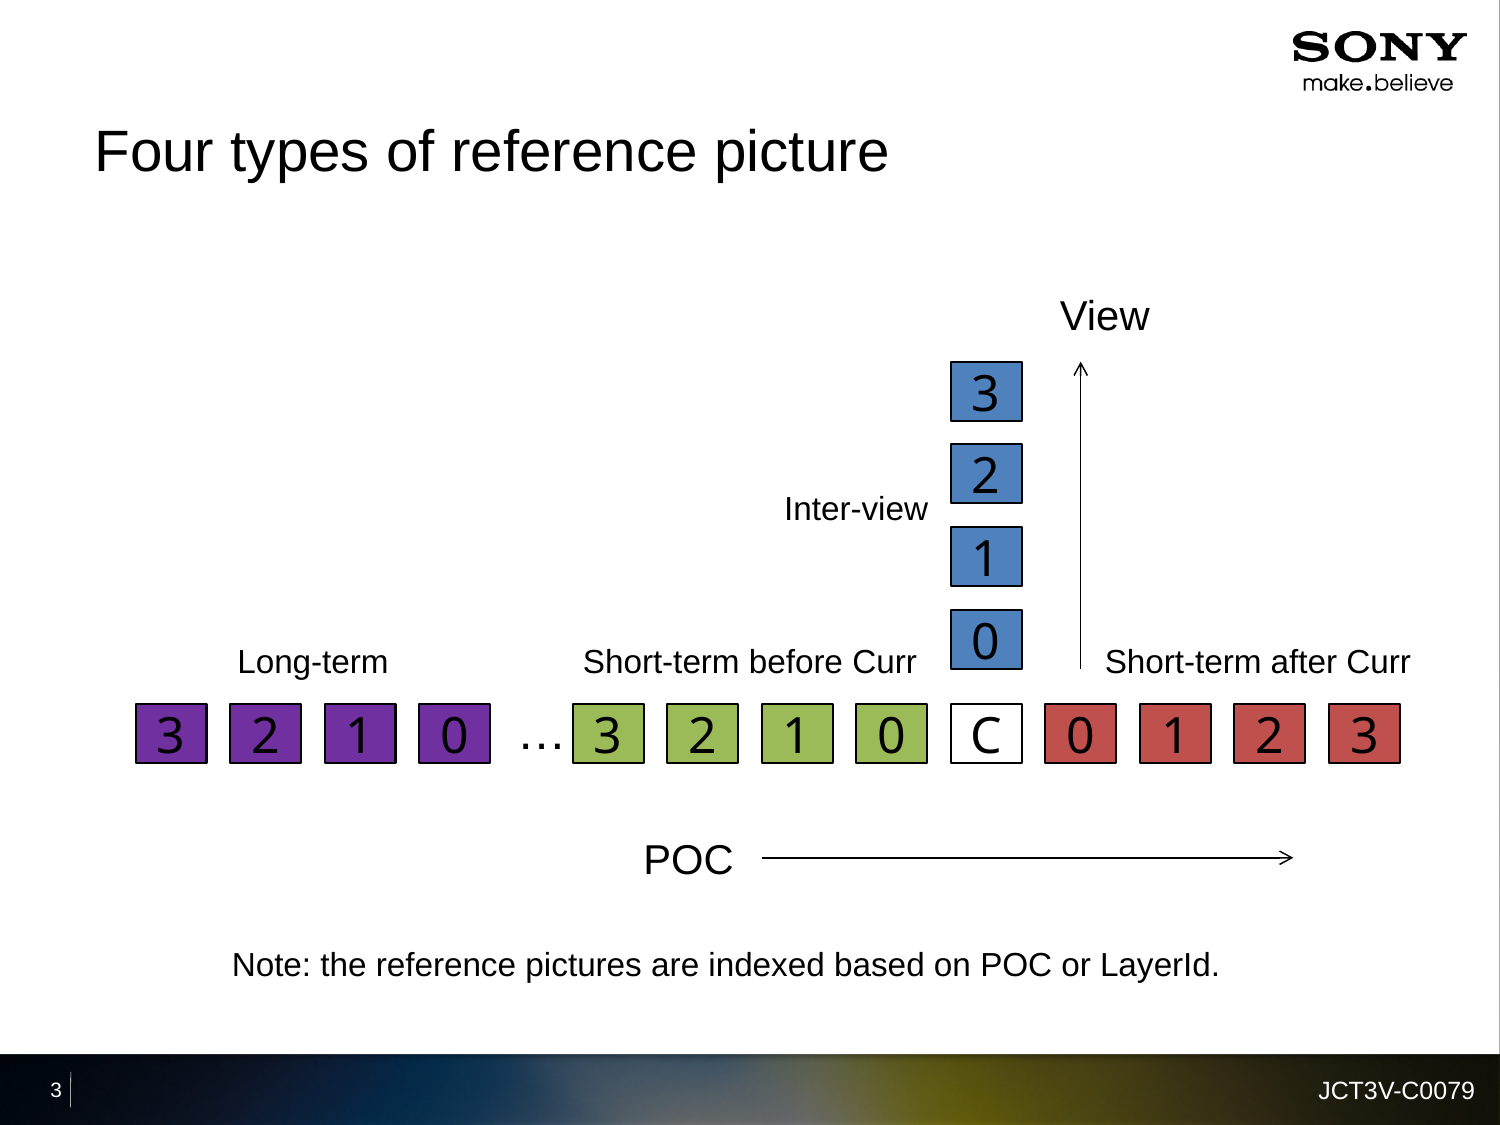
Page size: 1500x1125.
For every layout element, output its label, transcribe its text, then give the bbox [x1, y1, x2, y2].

text_box 3 [134, 702, 209, 765]
text_box 1 [949, 535, 1024, 588]
text_box 0 [854, 702, 929, 765]
text_box POC [628, 825, 818, 890]
text_box 1 [323, 702, 398, 765]
text_box Note: the reference pictures are indexed based on POC or LayerId. [217, 935, 1304, 991]
text_box Long-term [112, 633, 514, 688]
text_box C [949, 702, 1024, 765]
text_box 0 [1043, 702, 1118, 765]
text_box 3 [1327, 702, 1402, 765]
title Four types of reference picture [94, 64, 1270, 184]
text_box View [1045, 281, 1247, 347]
text_box 0 [417, 702, 492, 765]
footer JCT3V-C0079 [1015, 1059, 1491, 1120]
picture [0, 1055, 1500, 1125]
text_box Short-term after Curr [1057, 633, 1459, 688]
text_box 2 [1232, 702, 1307, 765]
text_box … [501, 692, 585, 768]
text_box Short-term before Curr [549, 633, 951, 688]
text_box 0 [949, 608, 1024, 671]
text_box Inter-view [655, 479, 1058, 535]
text_box 2 [228, 702, 303, 765]
text_box 1 [760, 702, 835, 765]
text_box 2 [665, 702, 740, 765]
text_box 3 [949, 360, 1024, 423]
text_box 2 [949, 442, 1024, 479]
text_box 3 [585, 702, 646, 765]
text_box 1 [1138, 702, 1213, 765]
slide_number 3 [20, 1071, 62, 1108]
